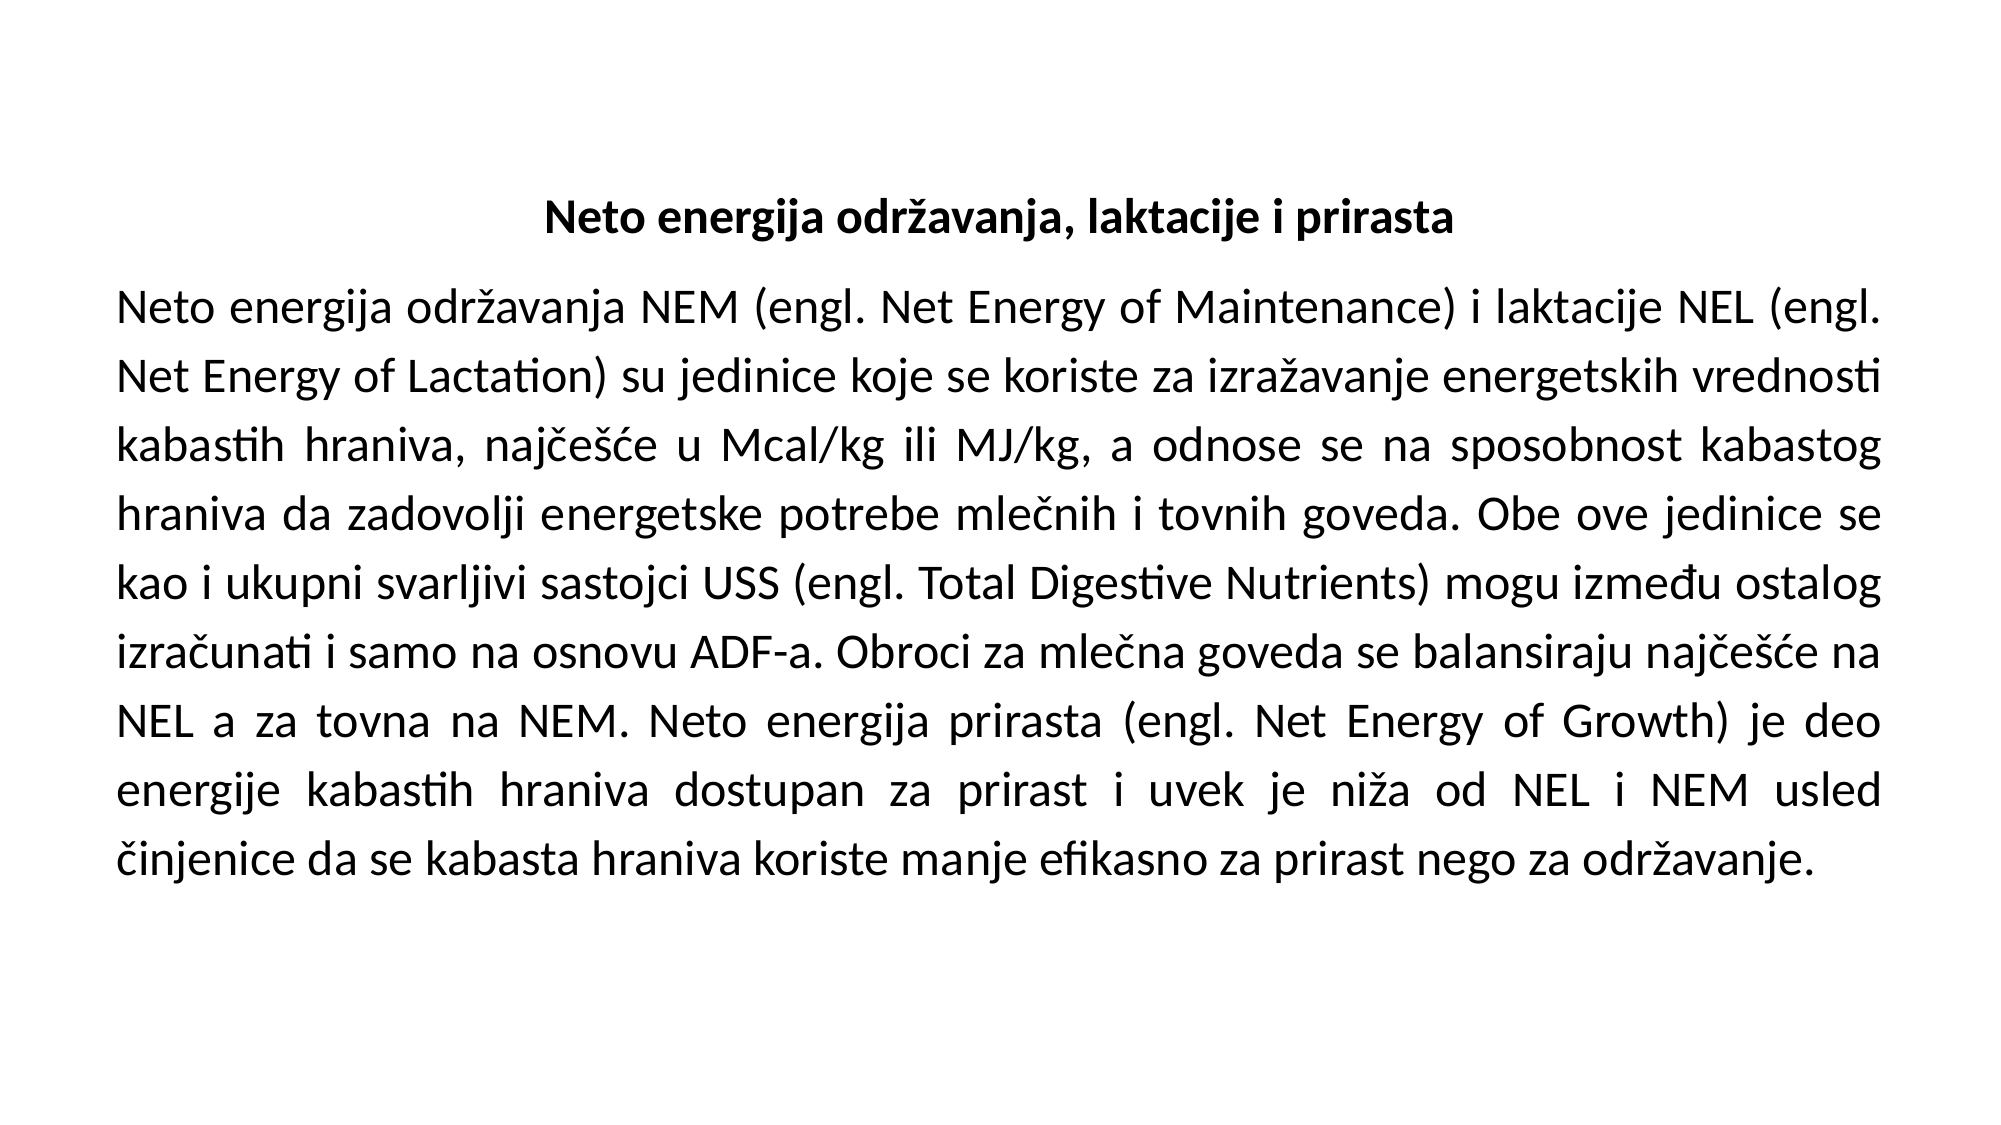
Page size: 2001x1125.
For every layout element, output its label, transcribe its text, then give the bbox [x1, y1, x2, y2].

text_box Neto energija održavanja, laktacije i prirasta Neto energija održavanja NEM (engl. Net Energy of Maintenance) i laktacije NEL (engl. Net Energy of Lactation) su jedinice koje se koriste za izražavanje energetskih vrednosti kabastih hraniva, najčešće u Mcal/kg ili MJ/kg, a odnose se na sposobnost kabastog hraniva da zadovolji energetske potrebe mlečnih i tovnih goveda. Obe ove jedinice se kao i ukupni svarljivi sastojci USS (engl. Total Digestive Nutrients) mogu između ostalog izračunati i samo na osnovu ADF-a. Obroci za mlečna goveda se balansiraju najčešće na NEL a za tovna na NEM. Neto energija prirasta (engl. Net Energy of Growth) je deo energije kabastih hraniva dostupan za prirast i uvek je niža od NEL i NEM usled činjenice da se kabasta hraniva koriste manje efikasno za prirast nego za održavanje. [102, 167, 1898, 893]
